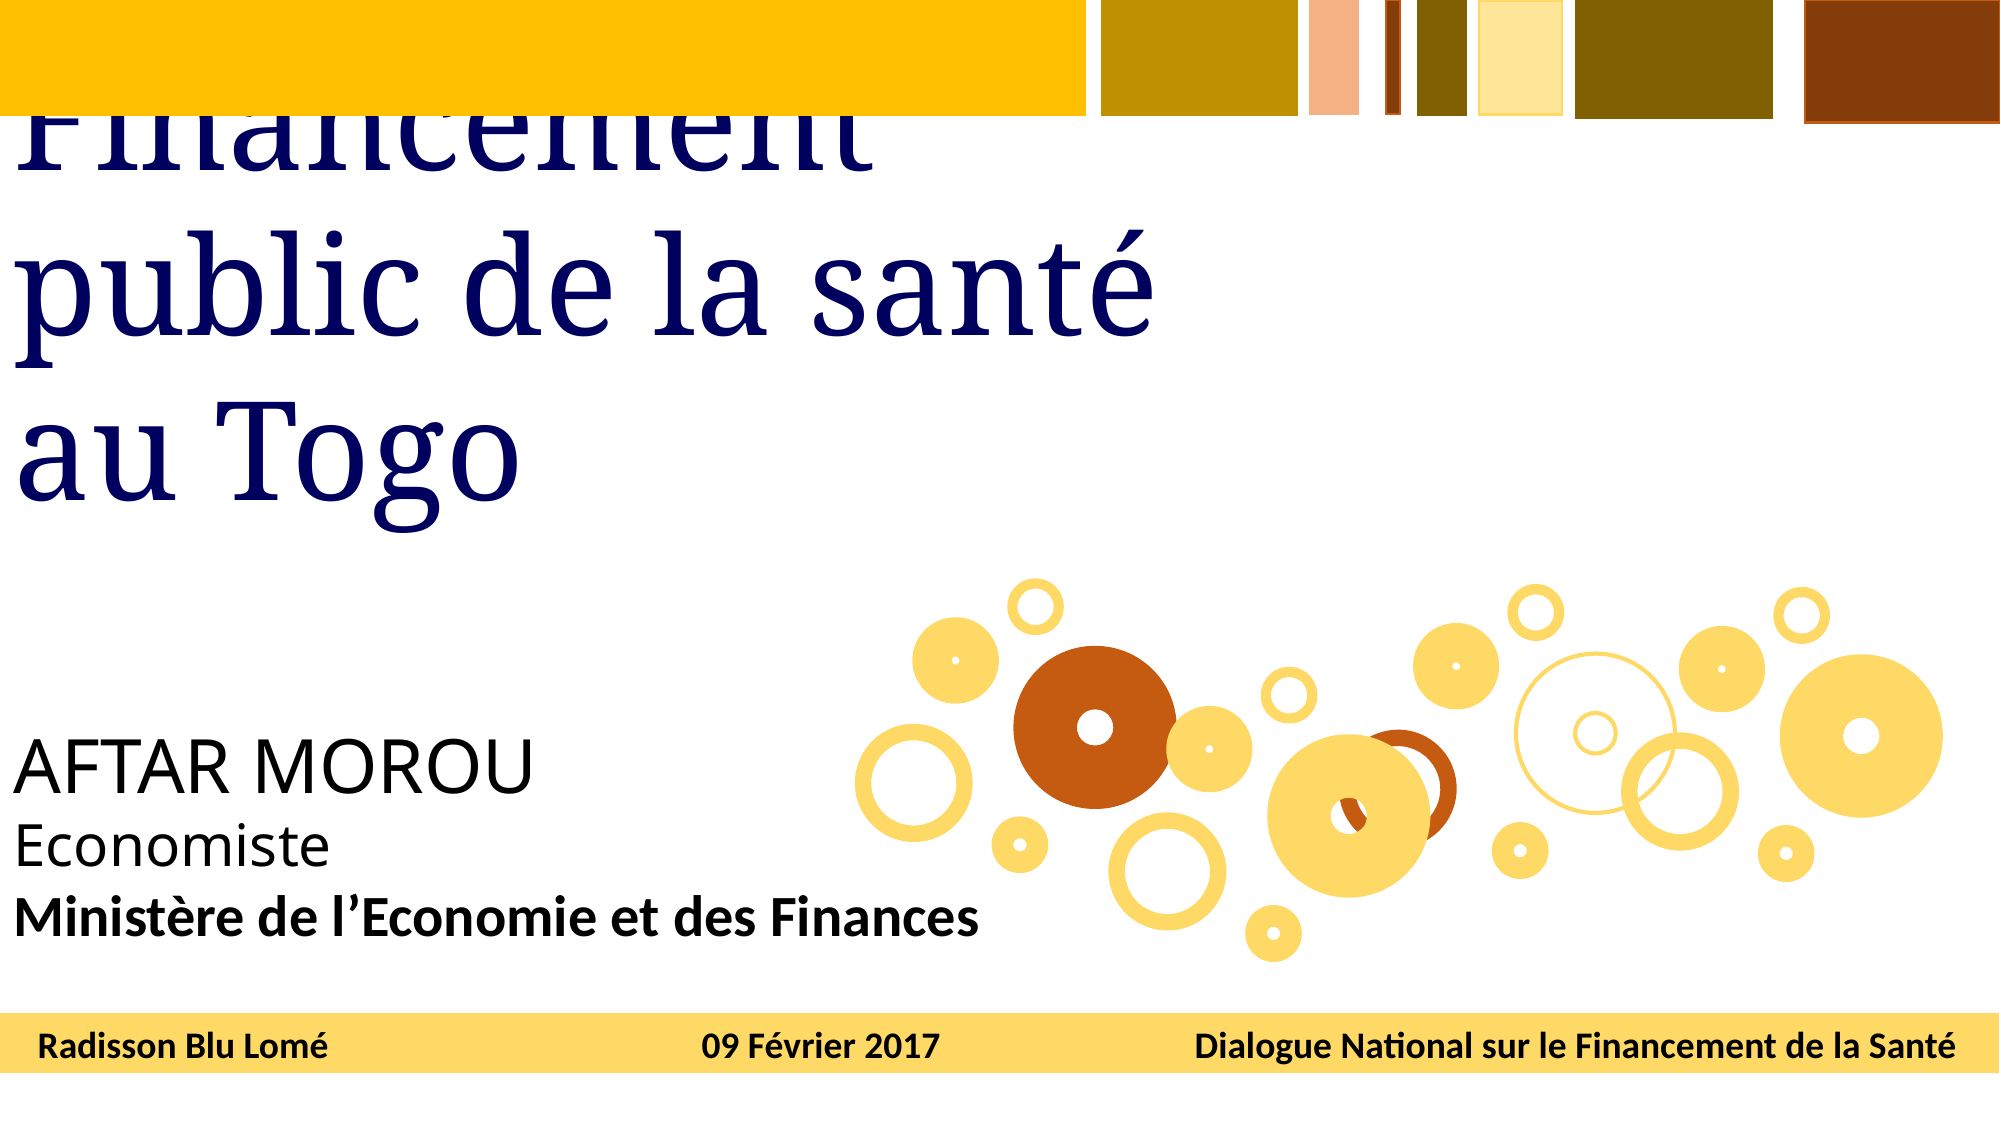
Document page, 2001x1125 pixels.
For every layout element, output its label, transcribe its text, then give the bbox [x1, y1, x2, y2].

text_box Financement public de la santé au Togo [0, 239, 1253, 535]
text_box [854, 569, 1943, 967]
text_box AFTAR MOROU Economiste Ministère de l’Economie et des Finances [0, 710, 854, 956]
text_box Radisson Blu Lomé 09 Février 2017 Dialogue National sur le Financement de la Santé [0, 1013, 1999, 1073]
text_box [0, 0, 2000, 123]
